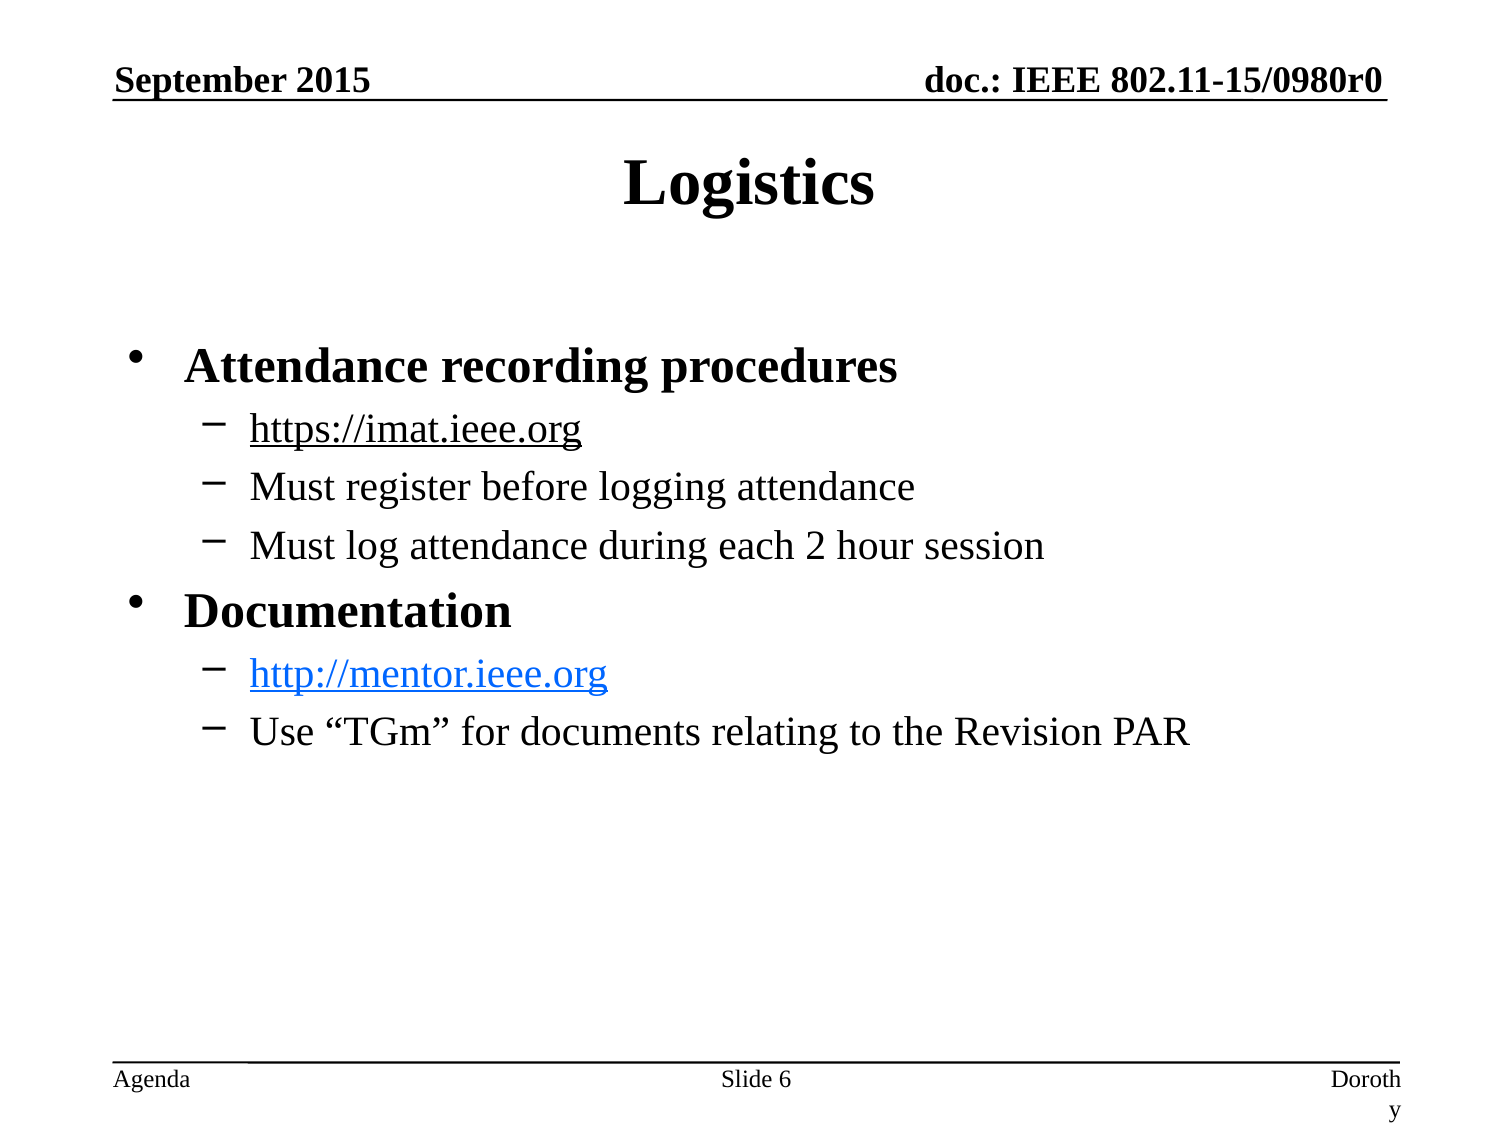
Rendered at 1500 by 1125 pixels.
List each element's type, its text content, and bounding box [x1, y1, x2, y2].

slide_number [114, 54, 425, 100]
footer Dorothy Stanley, HP-Aruba Networks [1325, 1062, 1402, 1093]
title Logistics [112, 112, 1388, 288]
list Attendance recording procedures https://imat.ieee.org Must register before logging attendance Must log attendance during each 2 hour session Documentation http://mentor.ieee.org Use “TGm” for documents relating to the Revision PAR [112, 324, 1388, 1000]
slide_number Slide 6 [712, 1062, 800, 1093]
